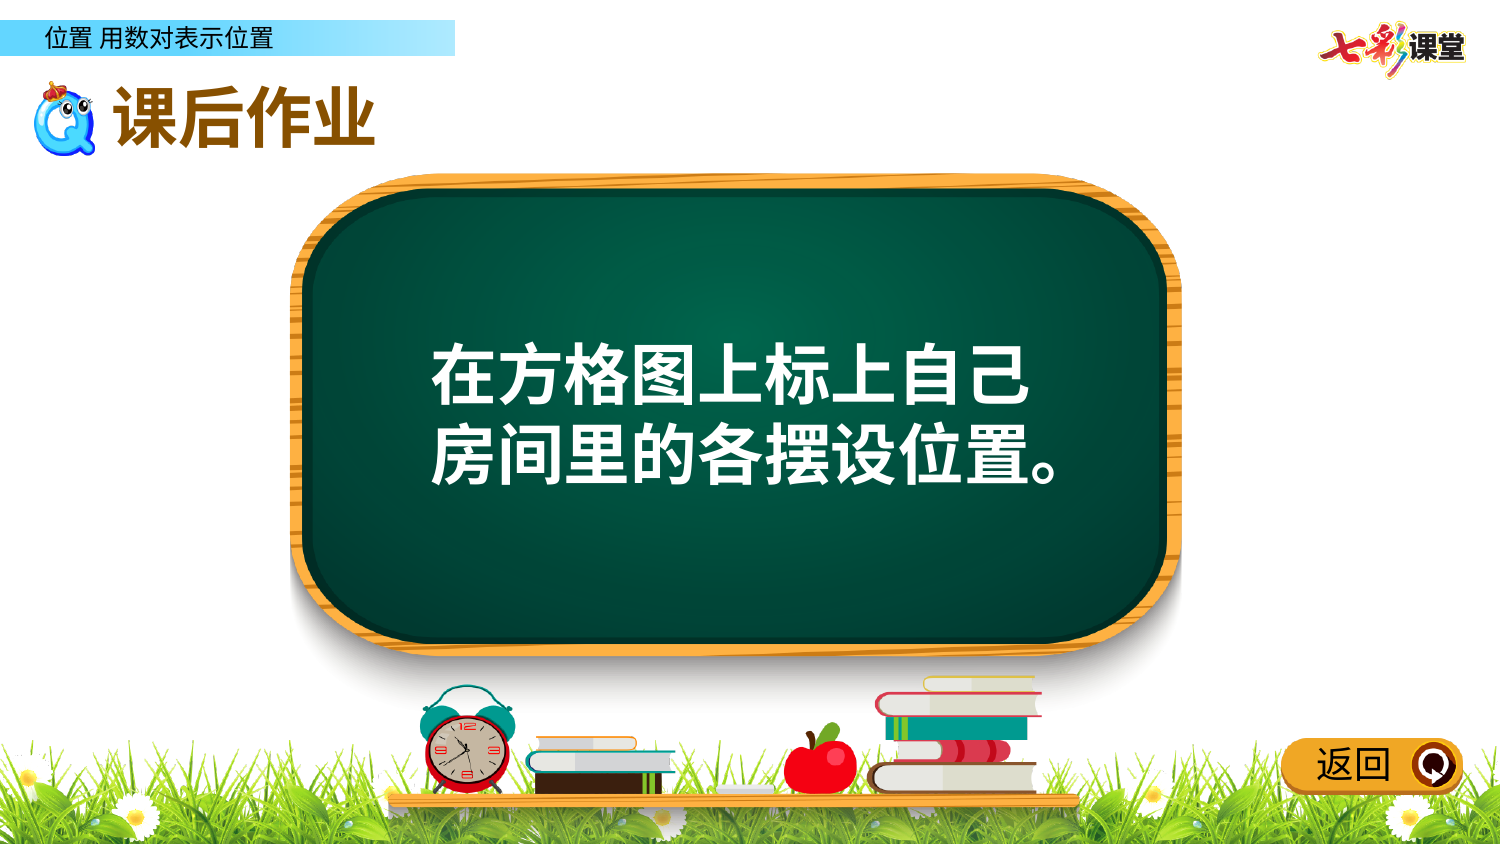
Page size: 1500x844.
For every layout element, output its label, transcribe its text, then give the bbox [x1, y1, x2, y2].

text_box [1281, 733, 1464, 795]
text_box 课后作业 [100, 69, 404, 161]
picture [0, 173, 1500, 844]
picture [34, 80, 96, 157]
picture [1316, 20, 1468, 80]
